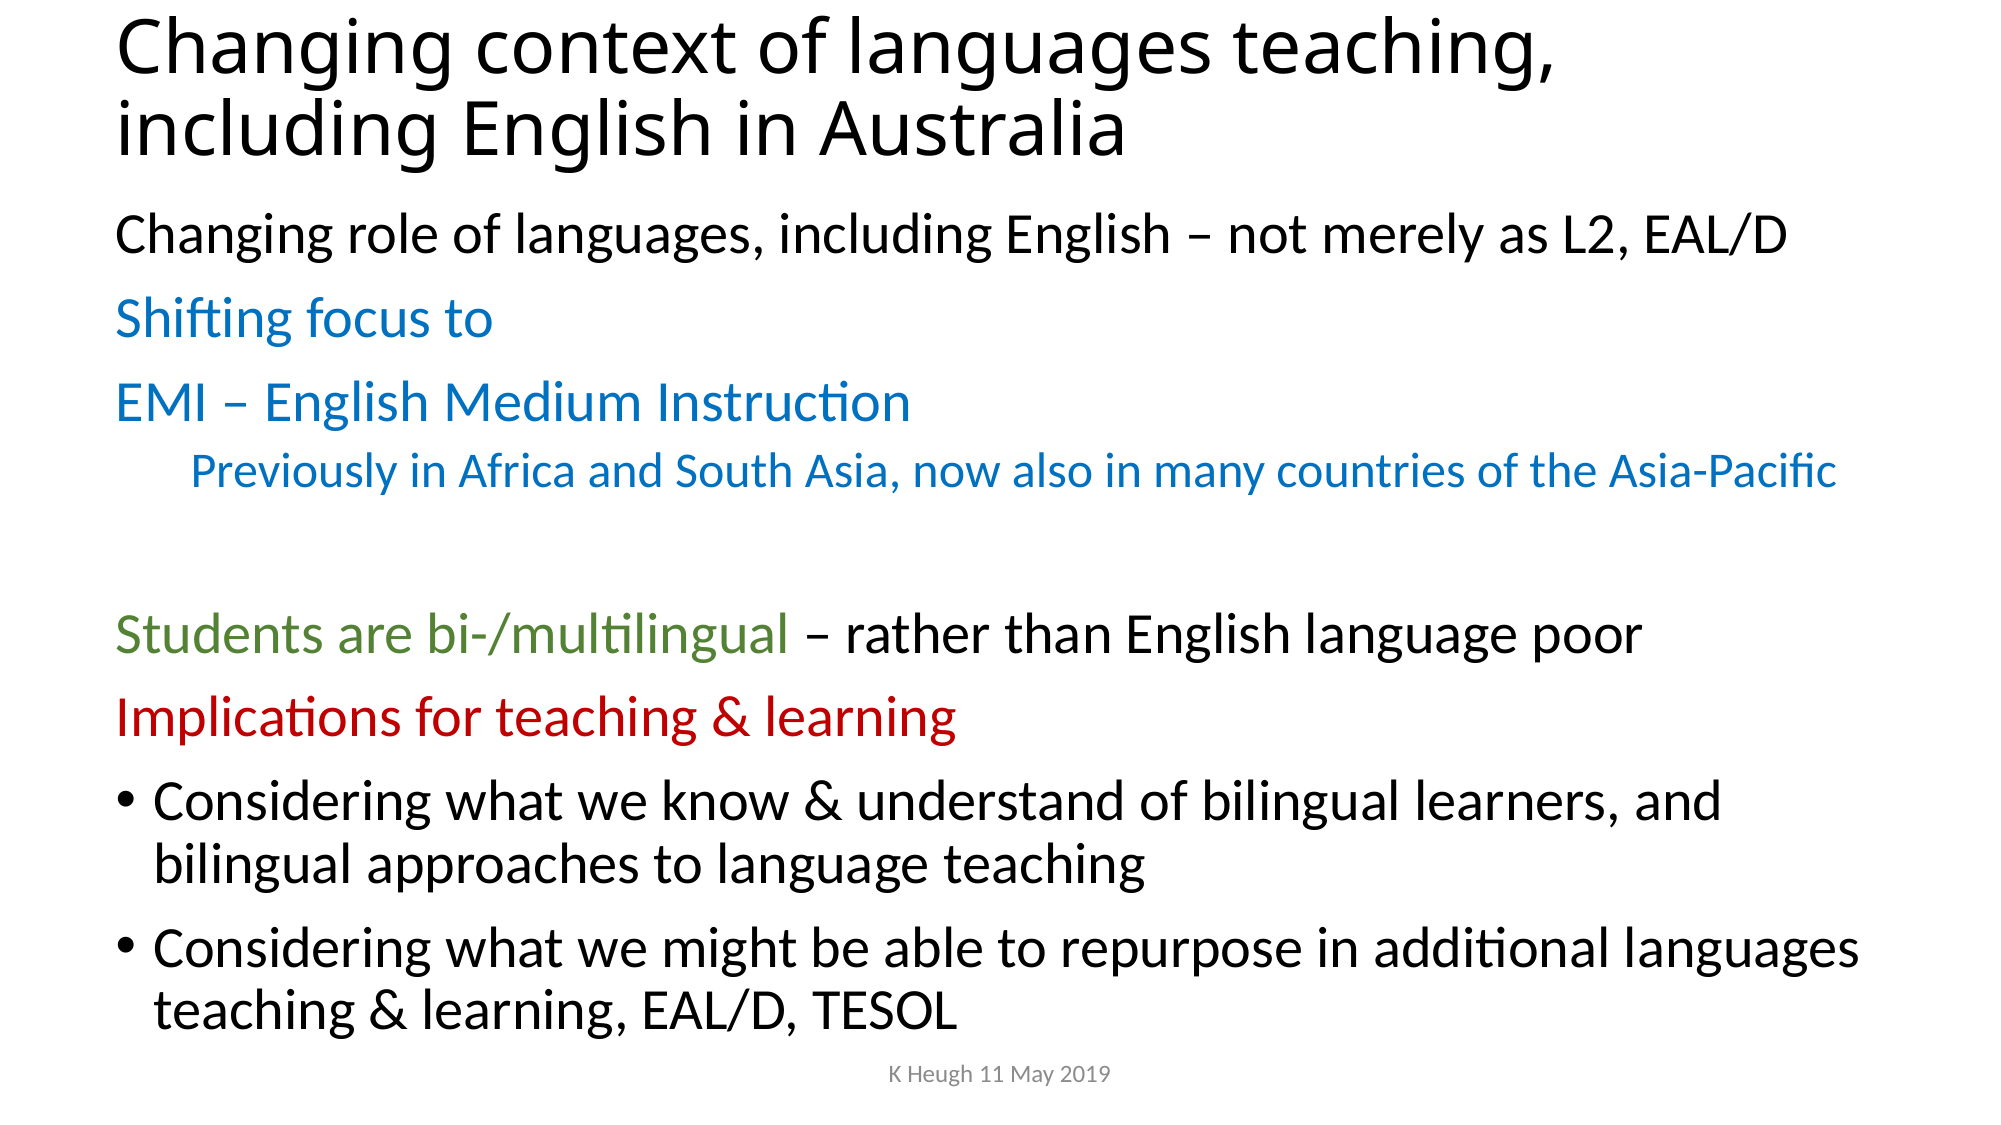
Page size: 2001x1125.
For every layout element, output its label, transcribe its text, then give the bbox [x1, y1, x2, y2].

list Changing role of languages, including English – not merely as L2, EAL/D Shifting focus to EMI – English Medium Instruction Previously in Africa and South Asia, now also in many countries of the Asia-Pacific Students are bi-/multilingual – rather than English language poor Implications for teaching & learning Considering what we know & understand of bilingual learners, and bilingual approaches to language teaching Considering what we might be able to repurpose in additional languages teaching & learning, EAL/D, TESOL [100, 196, 1915, 1080]
footer K Heugh 11 May 2019 [662, 1042, 1338, 1103]
title Changing context of languages teaching, including English in Australia [100, 3, 1895, 177]
